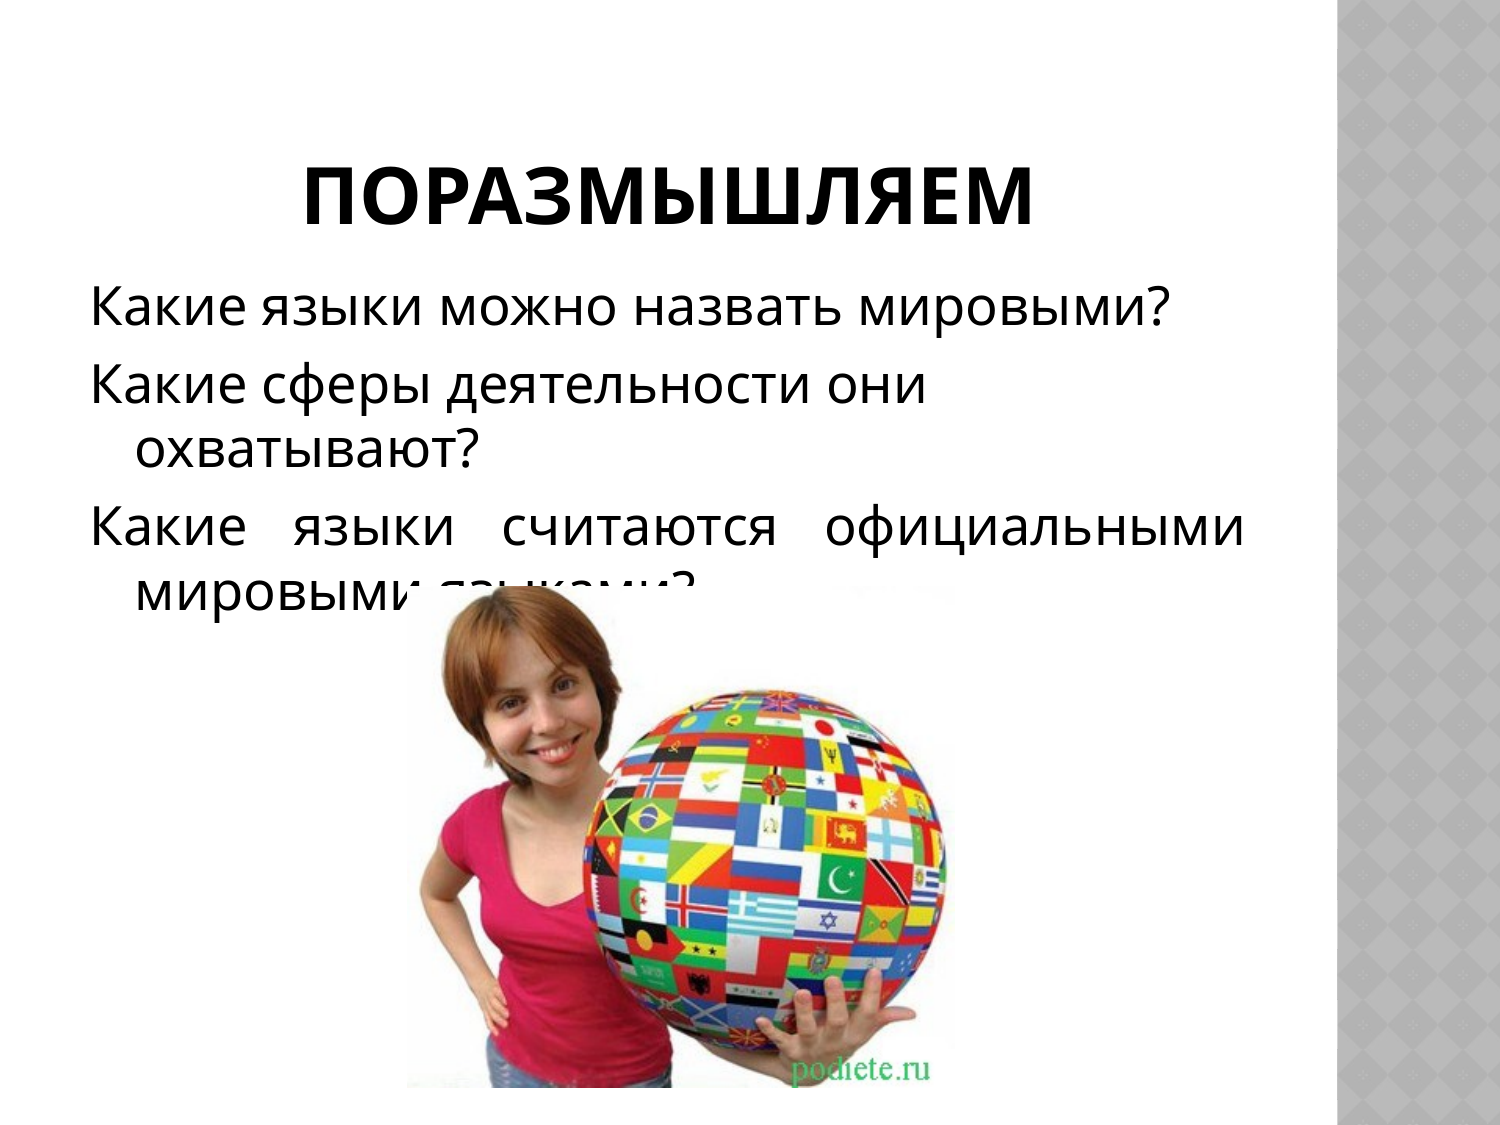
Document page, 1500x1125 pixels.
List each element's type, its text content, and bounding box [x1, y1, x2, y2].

picture [406, 585, 955, 1089]
title Поразмышляем [75, 52, 1263, 240]
list Какие языки можно назвать мировыми? Какие сферы деятельности они охватывают? Какие языки считаются официальными мировыми языками? [75, 264, 1263, 1059]
